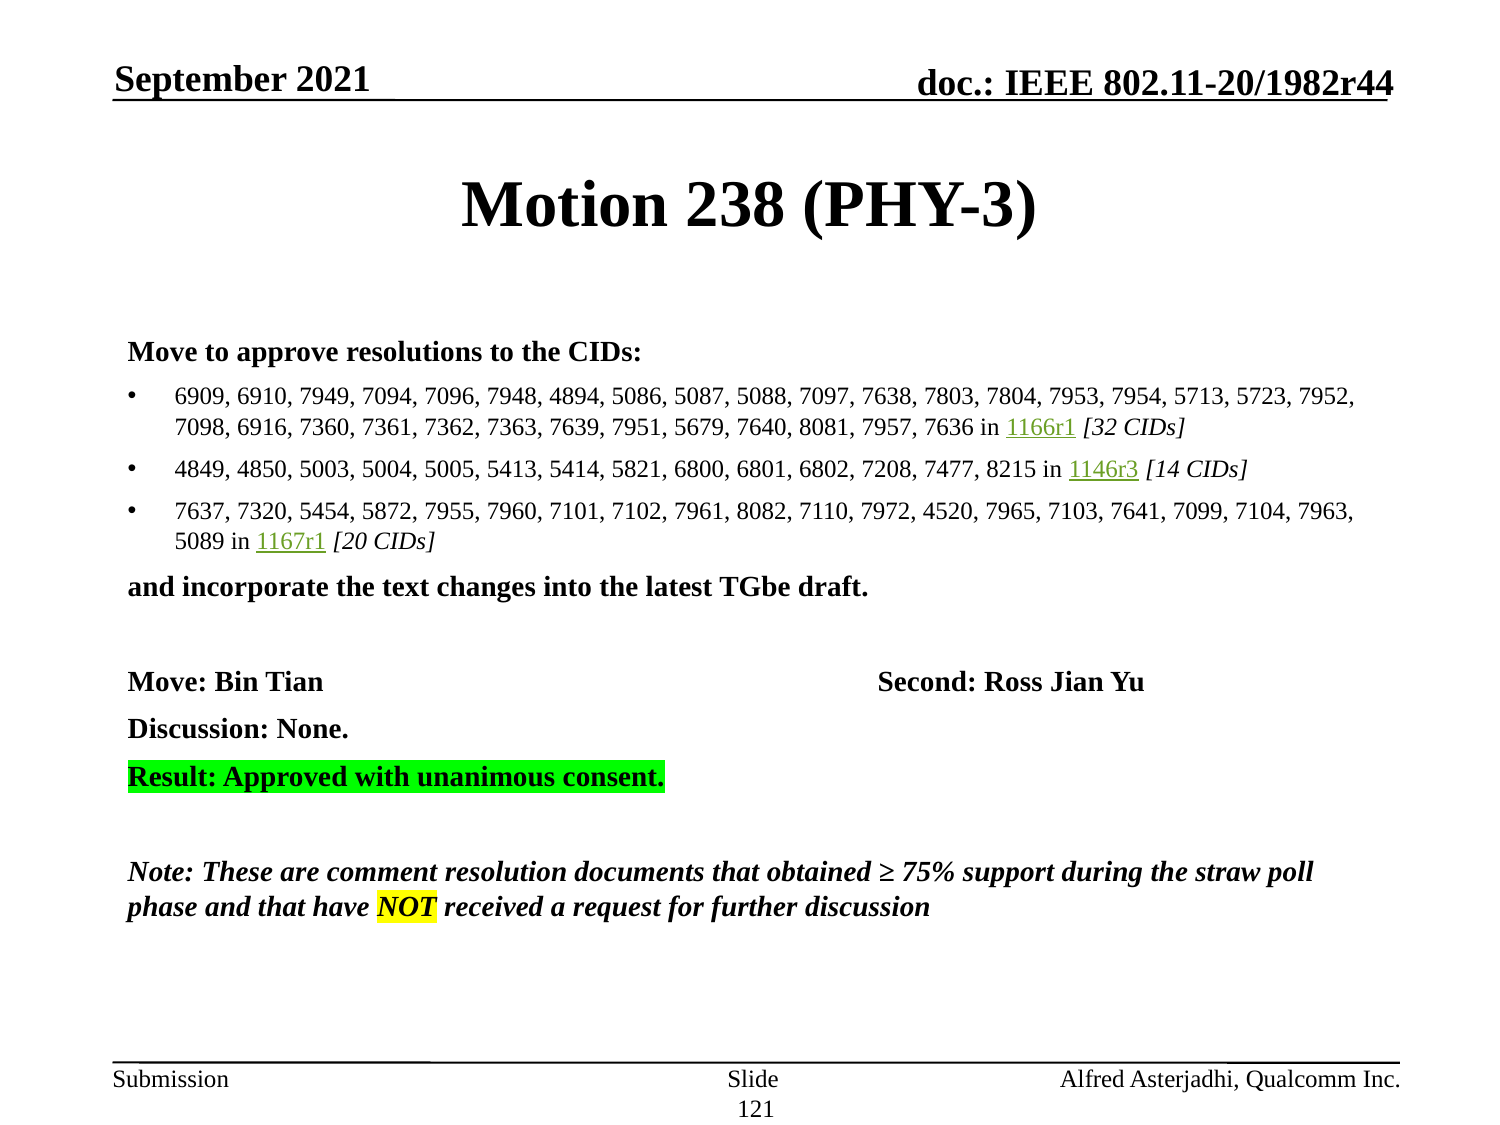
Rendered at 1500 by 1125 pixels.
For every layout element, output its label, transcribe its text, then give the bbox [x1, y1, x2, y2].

slide_number Slide 121 [712, 1061, 800, 1123]
list Move to approve resolutions to the CIDs: 6909, 6910, 7949, 7094, 7096, 7948, 4894, 5086, 5087, 5088, 7097, 7638, 7803, 7804, 7953, 7954, 5713, 5723, 7952, 7098, 6916, 7360, 7361, 7362, 7363, 7639, 7951, 5679, 7640, 8081, 7957, 7636 in 1166r1 [32 CIDs] 4849, 4850, 5003, 5004, 5005, 5413, 5414, 5821, 6800, 6801, 6802, 7208, 7477, 8215 in 1146r3 [14 CIDs] 7637, 7320, 5454, 5872, 7955, 7960, 7101, 7102, 7961, 8082, 7110, 7972, 4520, 7965, 7103, 7641, 7099, 7104, 7963, 5089 in 1167r1 [20 CIDs] and incorporate the text changes into the latest TGbe draft. Move: Bin Tian Second: Ross Jian Yu Discussion: None. Result: Approved with unanimous consent. Note: These are comment resolution documents that obtained ≥ 75% support during the straw poll phase and that have NOT received a request for further discussion [112, 324, 1388, 1063]
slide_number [114, 54, 423, 100]
footer Alfred Asterjadhi, Qualcomm Inc. [878, 1061, 1402, 1093]
title Motion 238 (PHY-3) [112, 112, 1388, 288]
